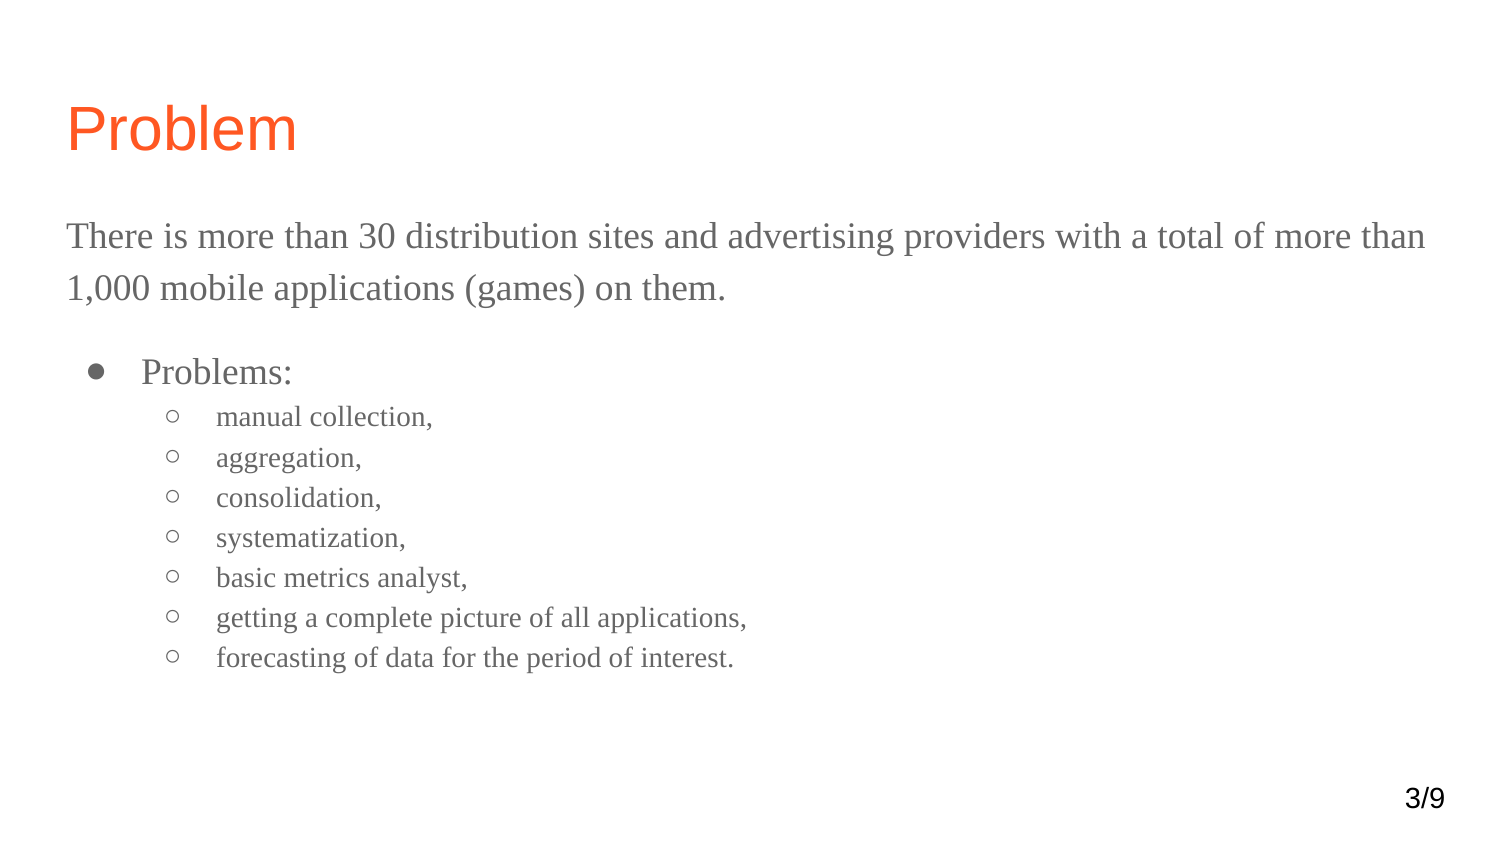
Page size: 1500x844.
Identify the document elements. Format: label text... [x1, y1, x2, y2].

title Problem [51, 72, 1449, 167]
slide_number ‹#›/9 [1389, 764, 1480, 830]
list There is more than 30 distribution sites and advertising providers with a total of more than 1,000 mobile applications (games) on them. Problems: manual collection, aggregation, consolidation, systematization, basic metrics analyst, getting a complete picture of all applications, forecasting of data for the period of interest. [51, 189, 1449, 750]
